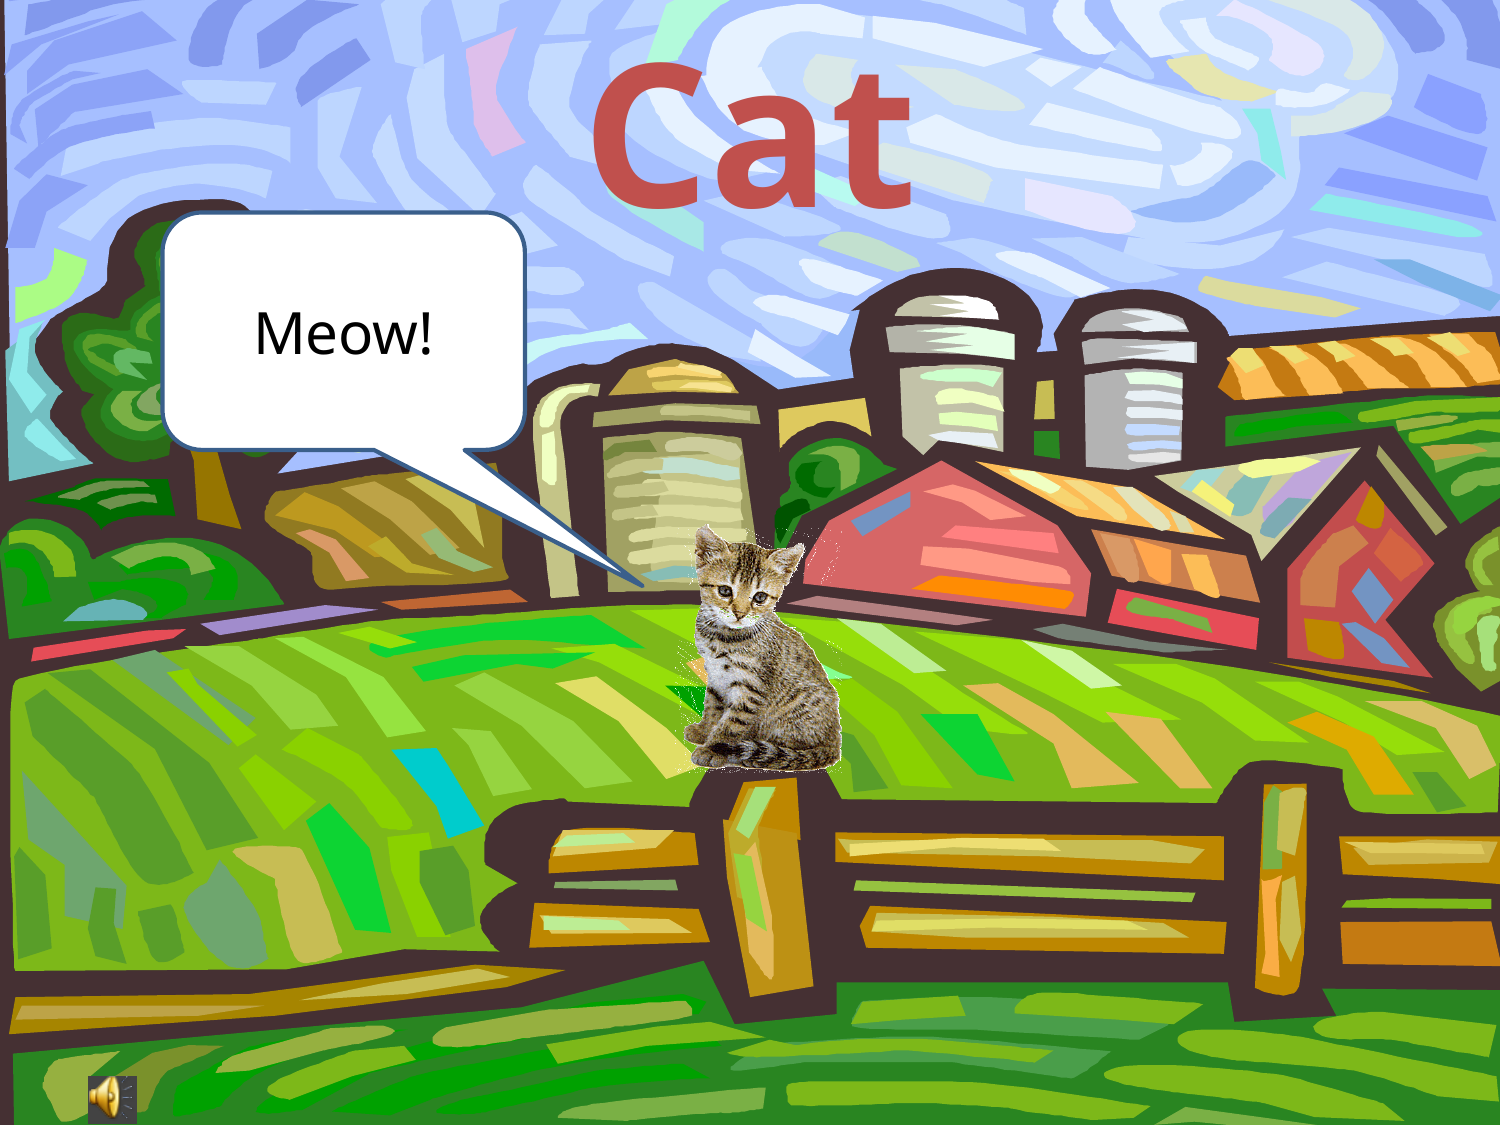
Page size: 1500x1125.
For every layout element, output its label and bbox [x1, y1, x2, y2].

list [0, 0, 1500, 1125]
list [674, 524, 842, 773]
picture [87, 1074, 138, 1125]
